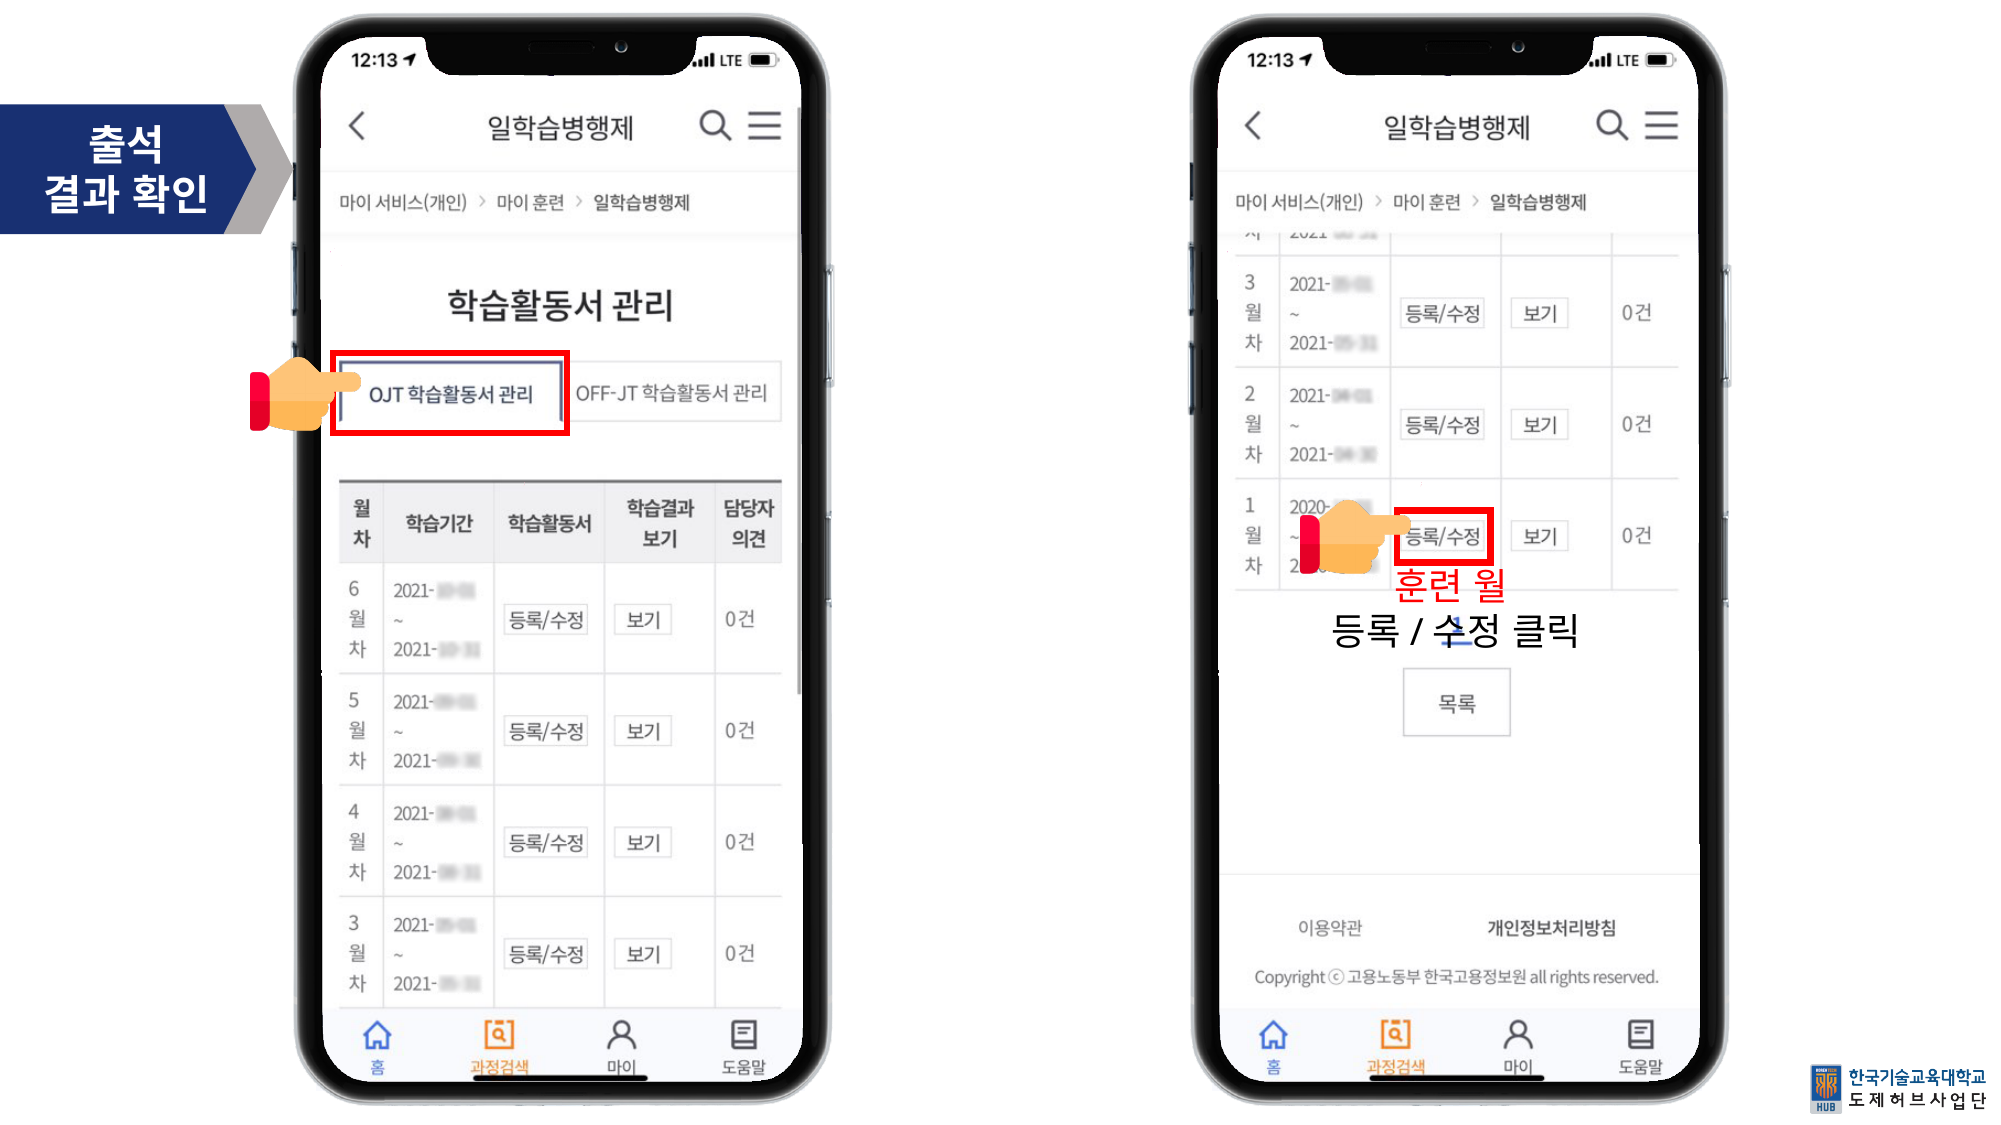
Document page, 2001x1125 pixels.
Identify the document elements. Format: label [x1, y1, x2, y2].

text_box [0, 104, 294, 235]
picture [1810, 1064, 1986, 1114]
text_box [250, 338, 568, 449]
picture [269, 0, 852, 1125]
picture [1166, 0, 1748, 1125]
